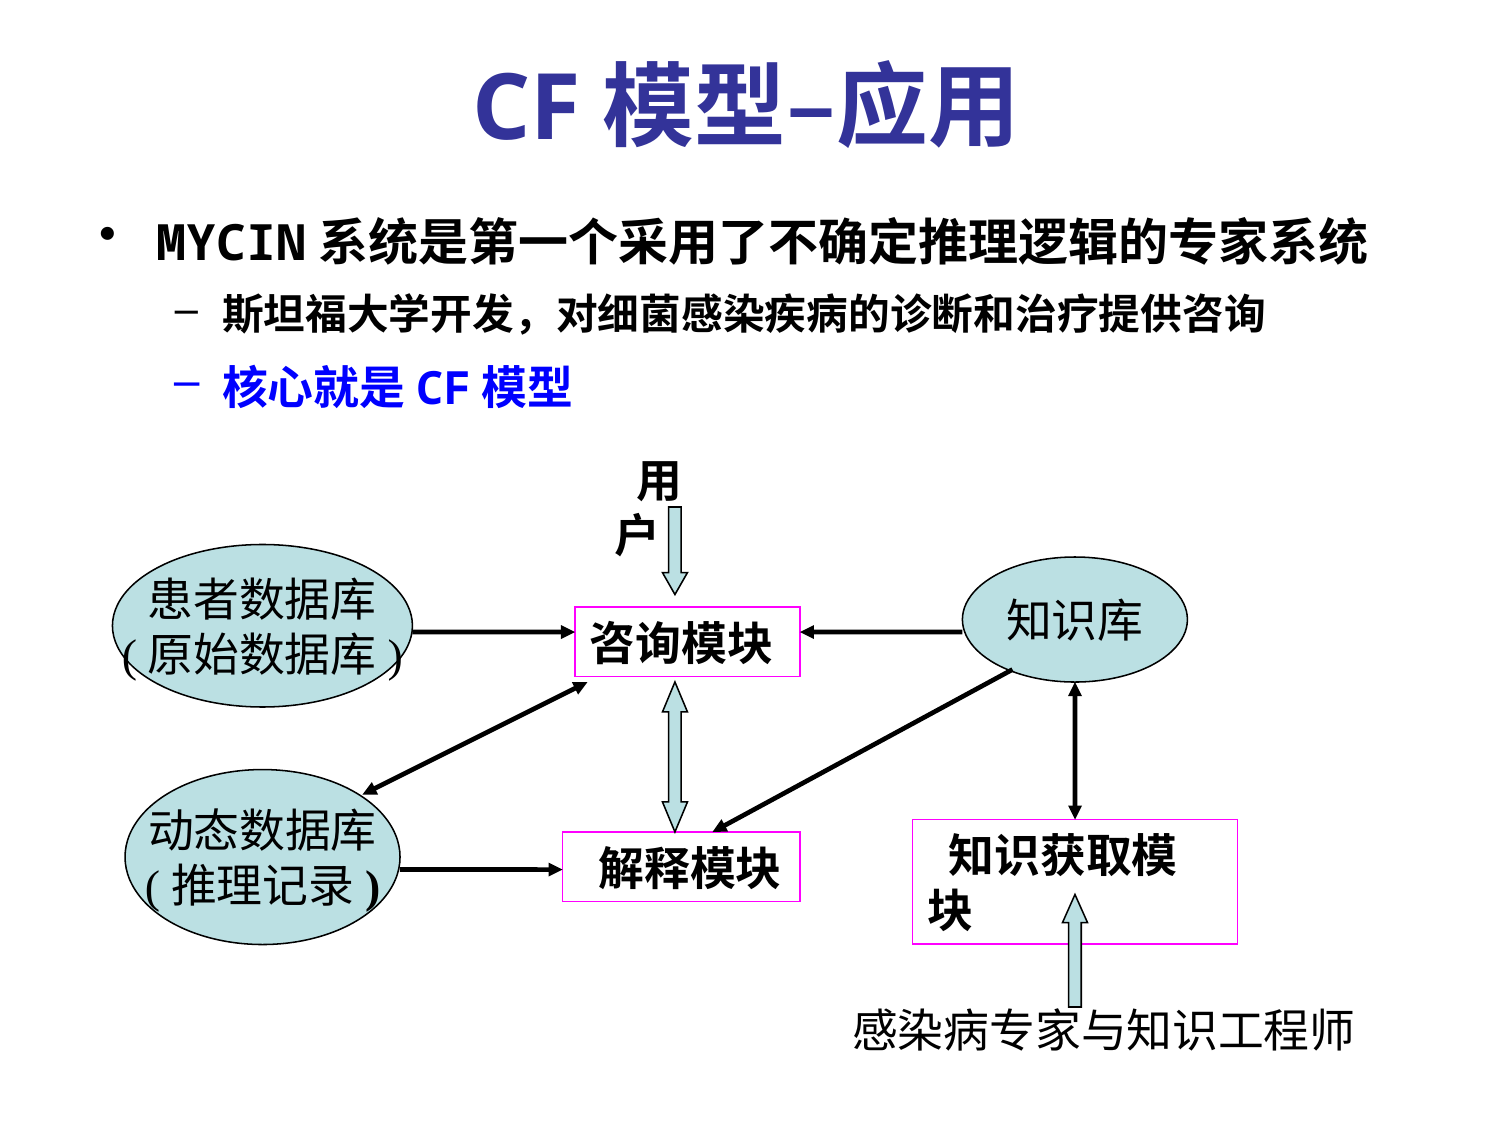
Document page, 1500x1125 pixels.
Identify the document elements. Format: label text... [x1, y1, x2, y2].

text_box [1062, 894, 1088, 1008]
text_box [662, 506, 688, 595]
text_box [399, 863, 563, 876]
text_box 解释模块 [562, 832, 800, 902]
text_box [799, 625, 963, 639]
text_box [412, 625, 575, 639]
list MYCIN系统是第一个采用了不确定推理逻辑的专家系统 斯坦福大学开发，对细菌感染疾病的诊断和治疗提供咨询 核心就是CF模型 [85, 190, 1436, 392]
text_box [712, 669, 1013, 833]
text_box [362, 682, 588, 795]
text_box 知识库 [962, 557, 1188, 683]
text_box CF模型–应用 [57, 34, 1435, 166]
text_box 用 户 [599, 444, 763, 570]
text_box 动态数据库 (推理记录) [125, 769, 401, 945]
text_box 感染病专家与知识工程师 [837, 994, 1388, 1065]
text_box [662, 681, 688, 832]
text_box 知识获取模块 [912, 819, 1238, 945]
text_box 患者数据库 (原始数据库) [112, 544, 413, 708]
text_box 咨询模块 [574, 607, 800, 677]
text_box [1068, 682, 1082, 820]
